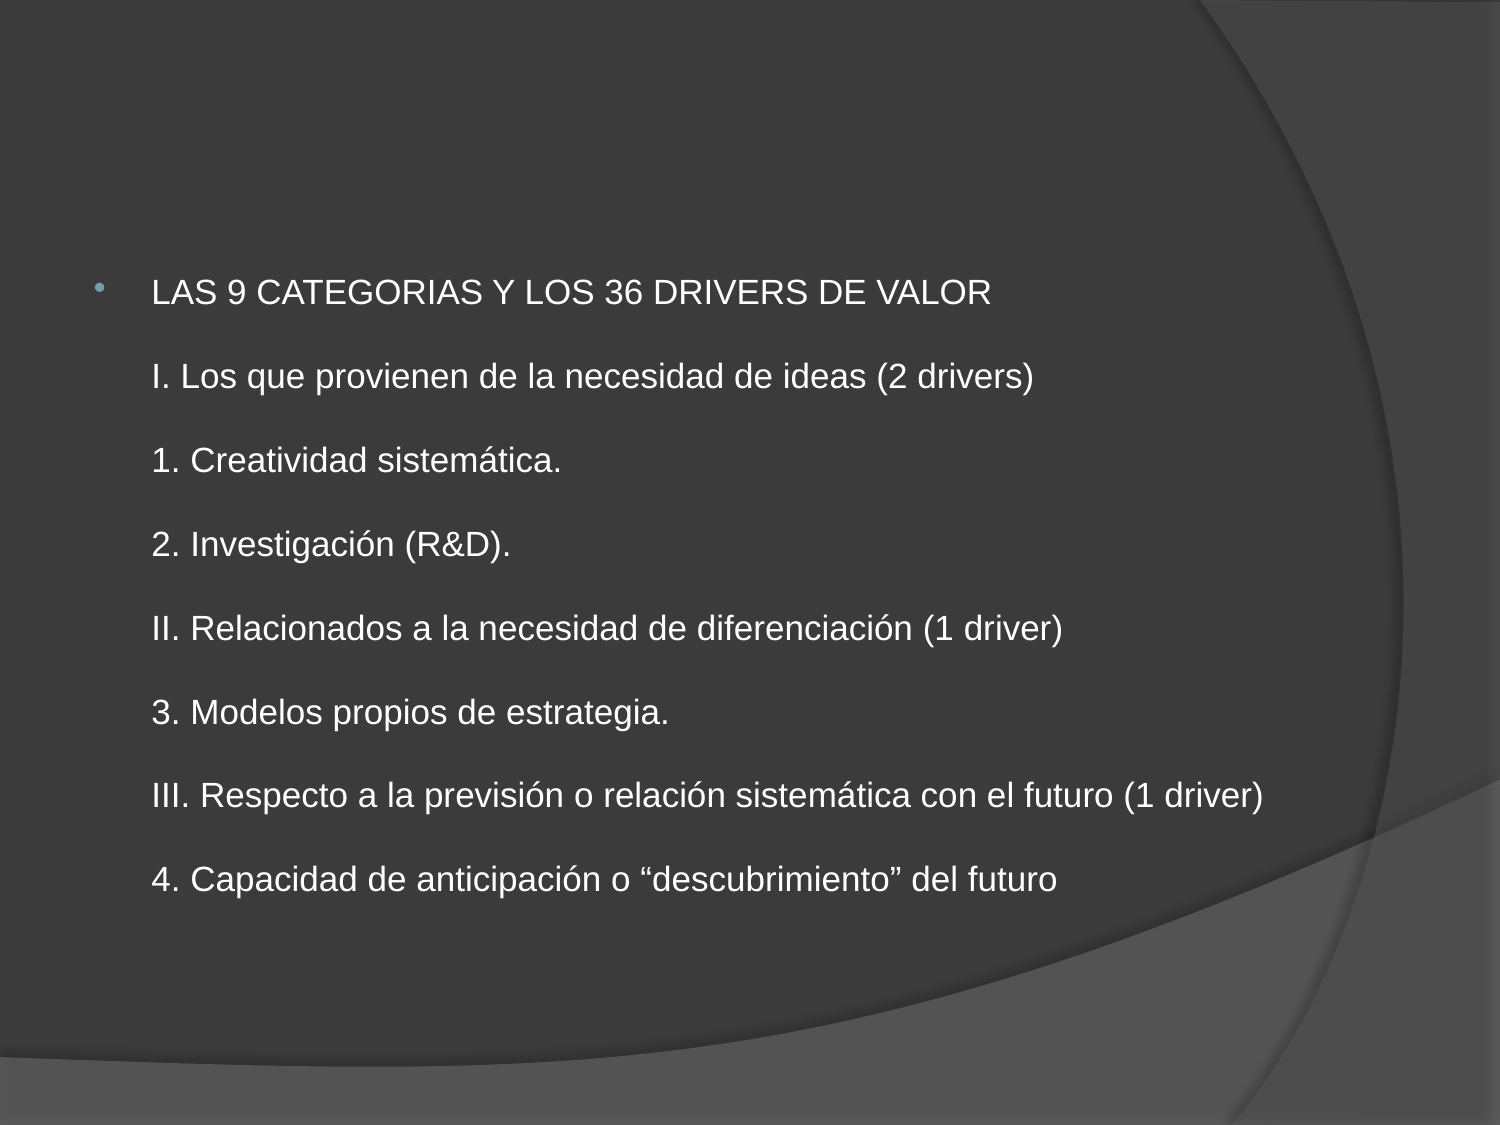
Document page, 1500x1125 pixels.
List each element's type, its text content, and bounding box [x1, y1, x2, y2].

list LAS 9 CATEGORIAS Y LOS 36 DRIVERS DE VALOR I. Los que provienen de la necesidad de ideas (2 drivers) 1. Creatividad sistemática. 2. Investigación (R&D). II. Relacionados a la necesidad de diferenciación (1 driver) 3. Modelos propios de estrategia. III. Respecto a la previsión o relación sistemática con el futuro (1 driver) 4. Capacidad de anticipación o “descubrimiento” del futuro [75, 262, 1300, 1005]
